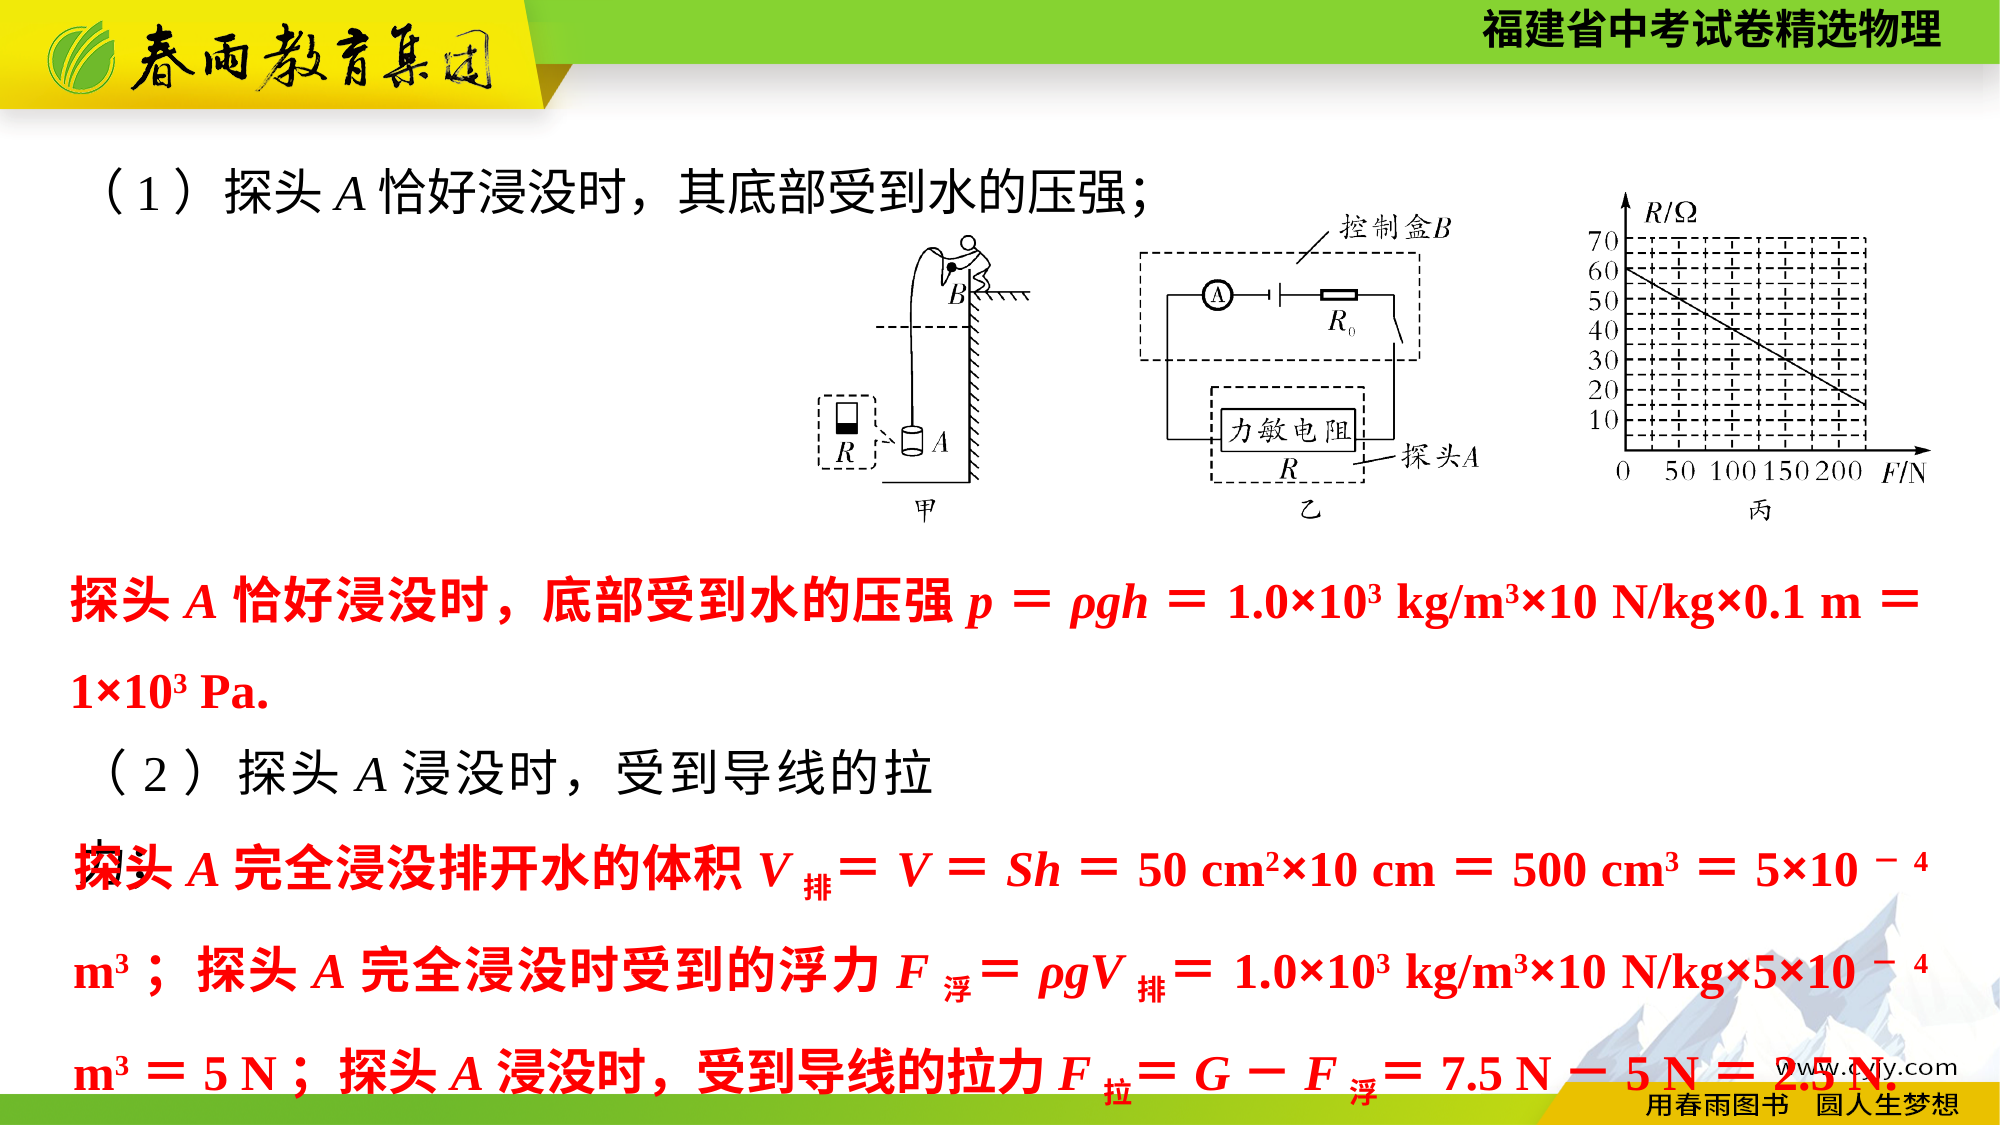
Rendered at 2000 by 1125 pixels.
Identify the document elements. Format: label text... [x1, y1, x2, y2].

text_box 探头A完全浸没排开水的体积V排＝V＝Sh＝50 cm2×10 cm＝500 cm3＝5×10－4 m3；探头A完全浸没时受到的浮力F浮＝ρgV排＝1.0×103 kg/m3×10 N/kg×5×10－4 m3＝5 N；探头A浸没时，受到导线的拉力F拉＝G－F浮＝7.5 N－5 N＝2.5 N. [58, 794, 1944, 1117]
text_box 探头A恰好浸没时，底部受到水的压强p＝ρgh＝1.0×103 kg/m3×10 N/kg×0.1 m＝1×103 Pa. [54, 530, 1953, 726]
text_box （2）探头A浸没时，受到导线的拉力； [62, 704, 948, 794]
picture [0, 0, 2000, 1125]
list （1）探头A恰好浸没时，其底部受到水的压强； [59, 122, 1944, 217]
